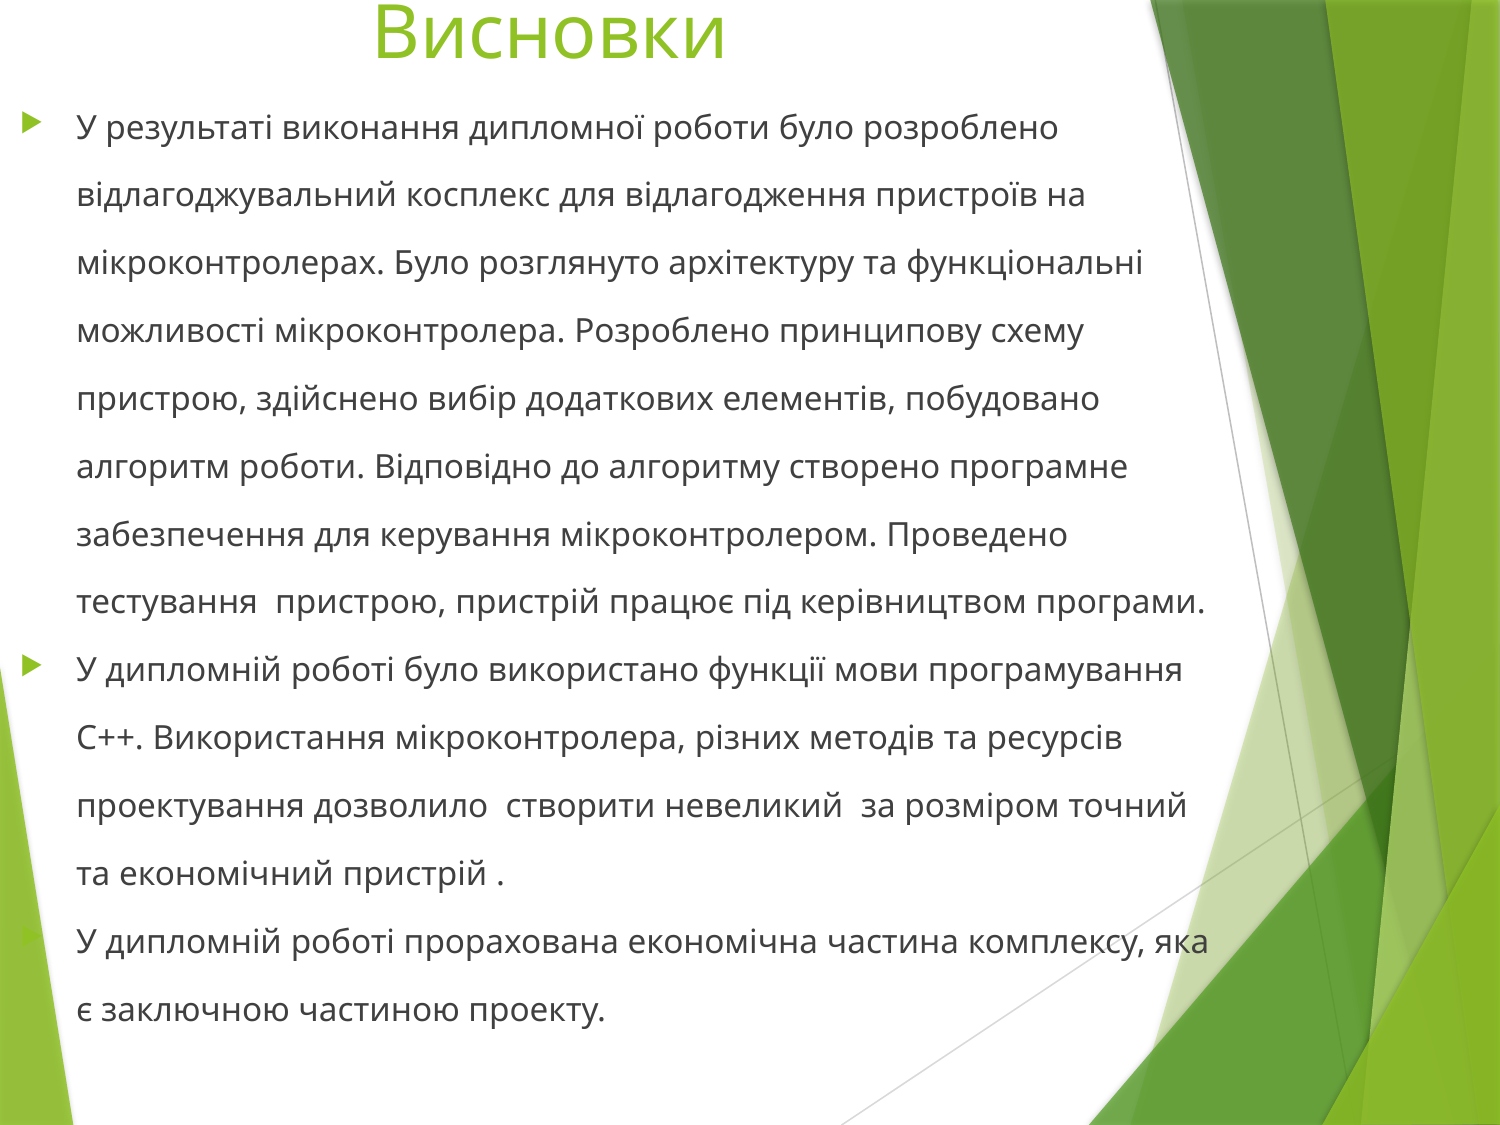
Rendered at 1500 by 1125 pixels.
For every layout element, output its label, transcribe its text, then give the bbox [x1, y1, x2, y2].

list У результаті виконання дипломної роботи було розроблено відлагоджувальний косплекс для відлагодження пристроїв на мікроконтролерах. Було розглянуто архітектуру та функціональні можливості мікроконтролера. Розроблено принципову схему пристрою, здійснено вибір додаткових елементів, побудовано алгоритм роботи. Відповідно до алгоритму створено програмне забезпечення для керування мікроконтролером. Проведено тестування пристрою, пристрій працює під керівництвом програми. У дипломній роботі було використано функції мови програмування С++. Використання мікроконтролера, різних методів та ресурсів проектування дозволило створити невеликий за розміром точний та економічний пристрій . У дипломній роботі прорахована економічна частина комплексу, яка є заключною частиною проекту. [4, 70, 1235, 1032]
title Висновки [0, 0, 1165, 164]
